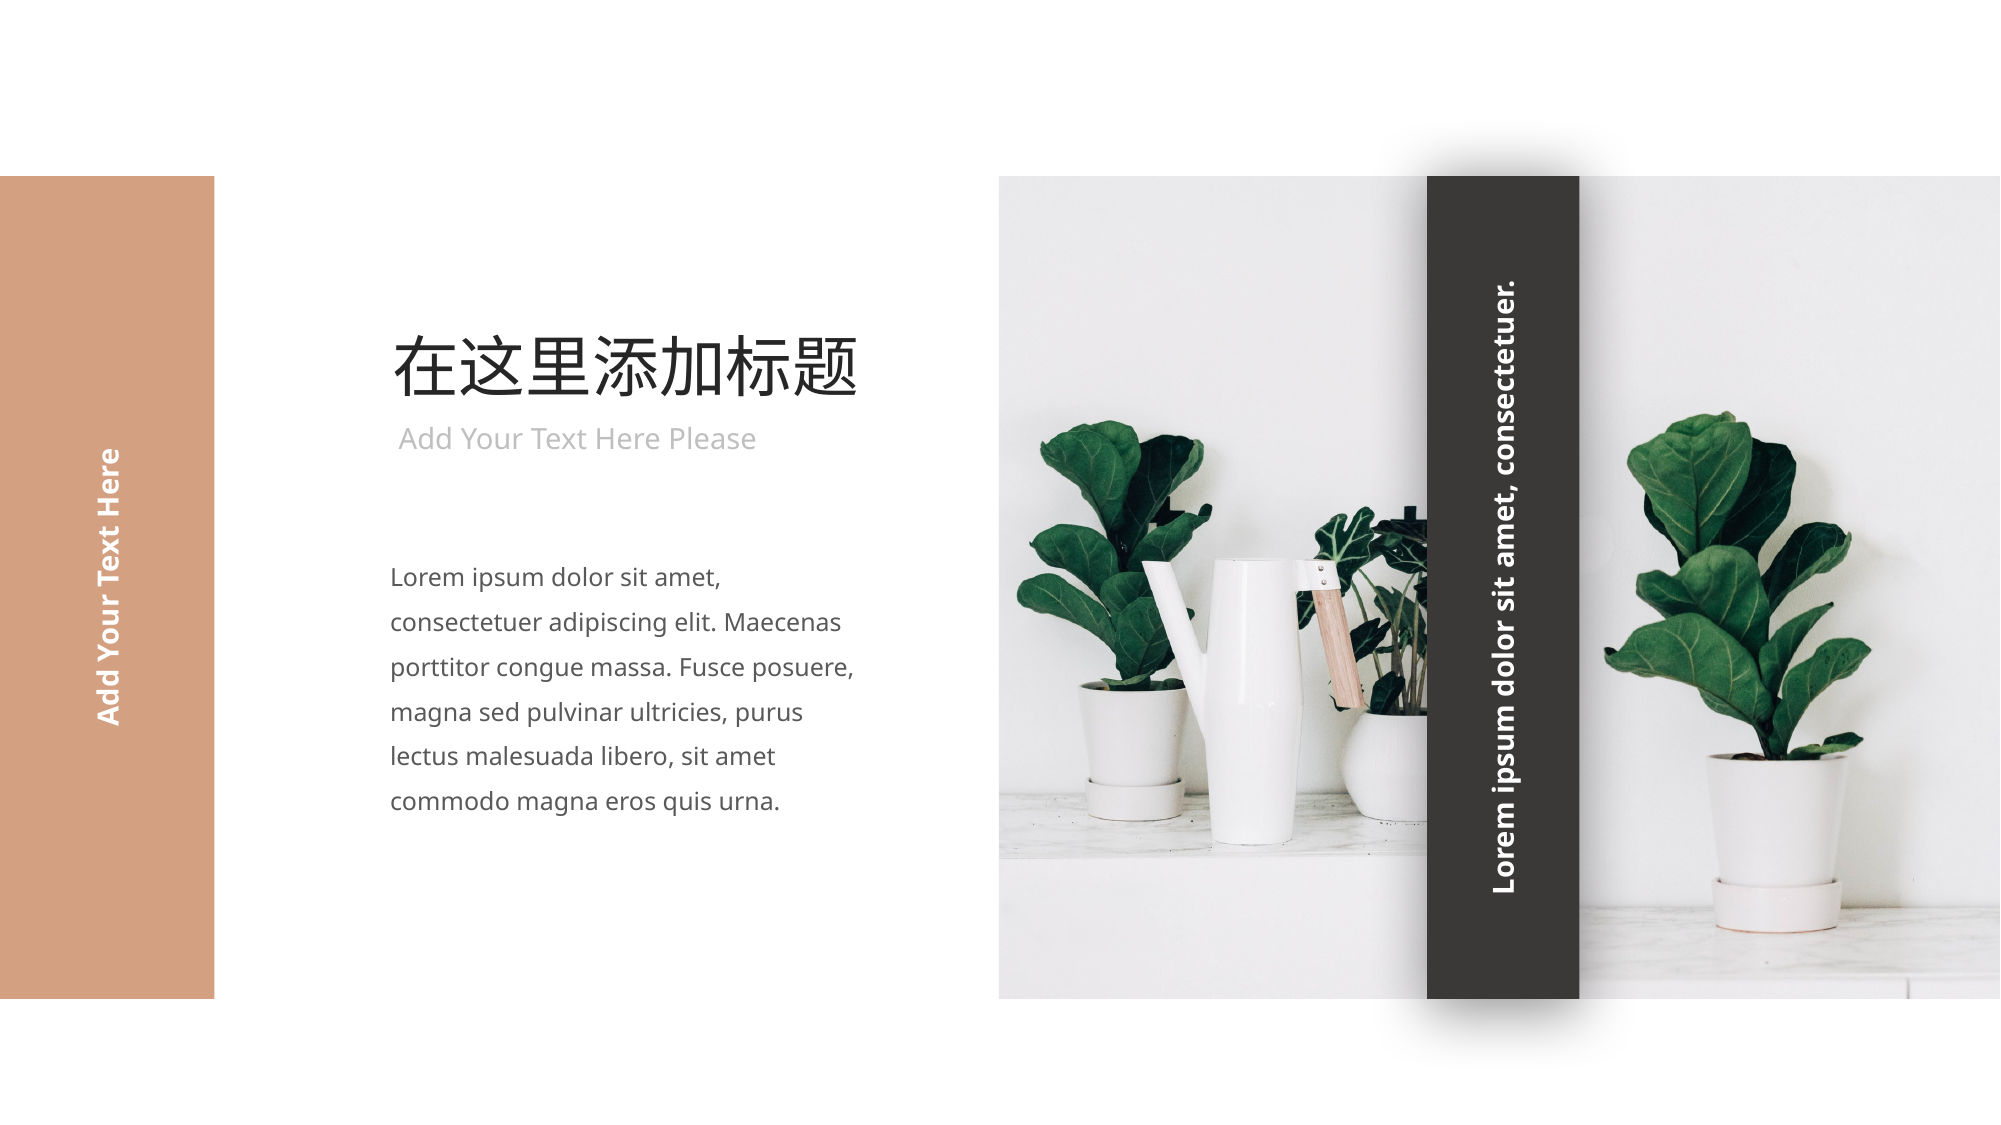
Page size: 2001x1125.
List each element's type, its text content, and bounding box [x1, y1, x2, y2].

text_box Add Your Text Here Please [383, 412, 773, 463]
text_box [0, 175, 215, 1000]
picture [998, 176, 2000, 999]
text_box Lorem ipsum dolor sit amet, consectetuer adipiscing elit. Maecenas porttitor congue massa. Fusce posuere, magna sed pulvinar ultricies, purus lectus malesuada libero, sit amet commodo magna eros quis urna. [375, 539, 874, 824]
text_box Add Your Text Here [81, 433, 132, 742]
text_box 在这里添加标题 [377, 316, 875, 412]
